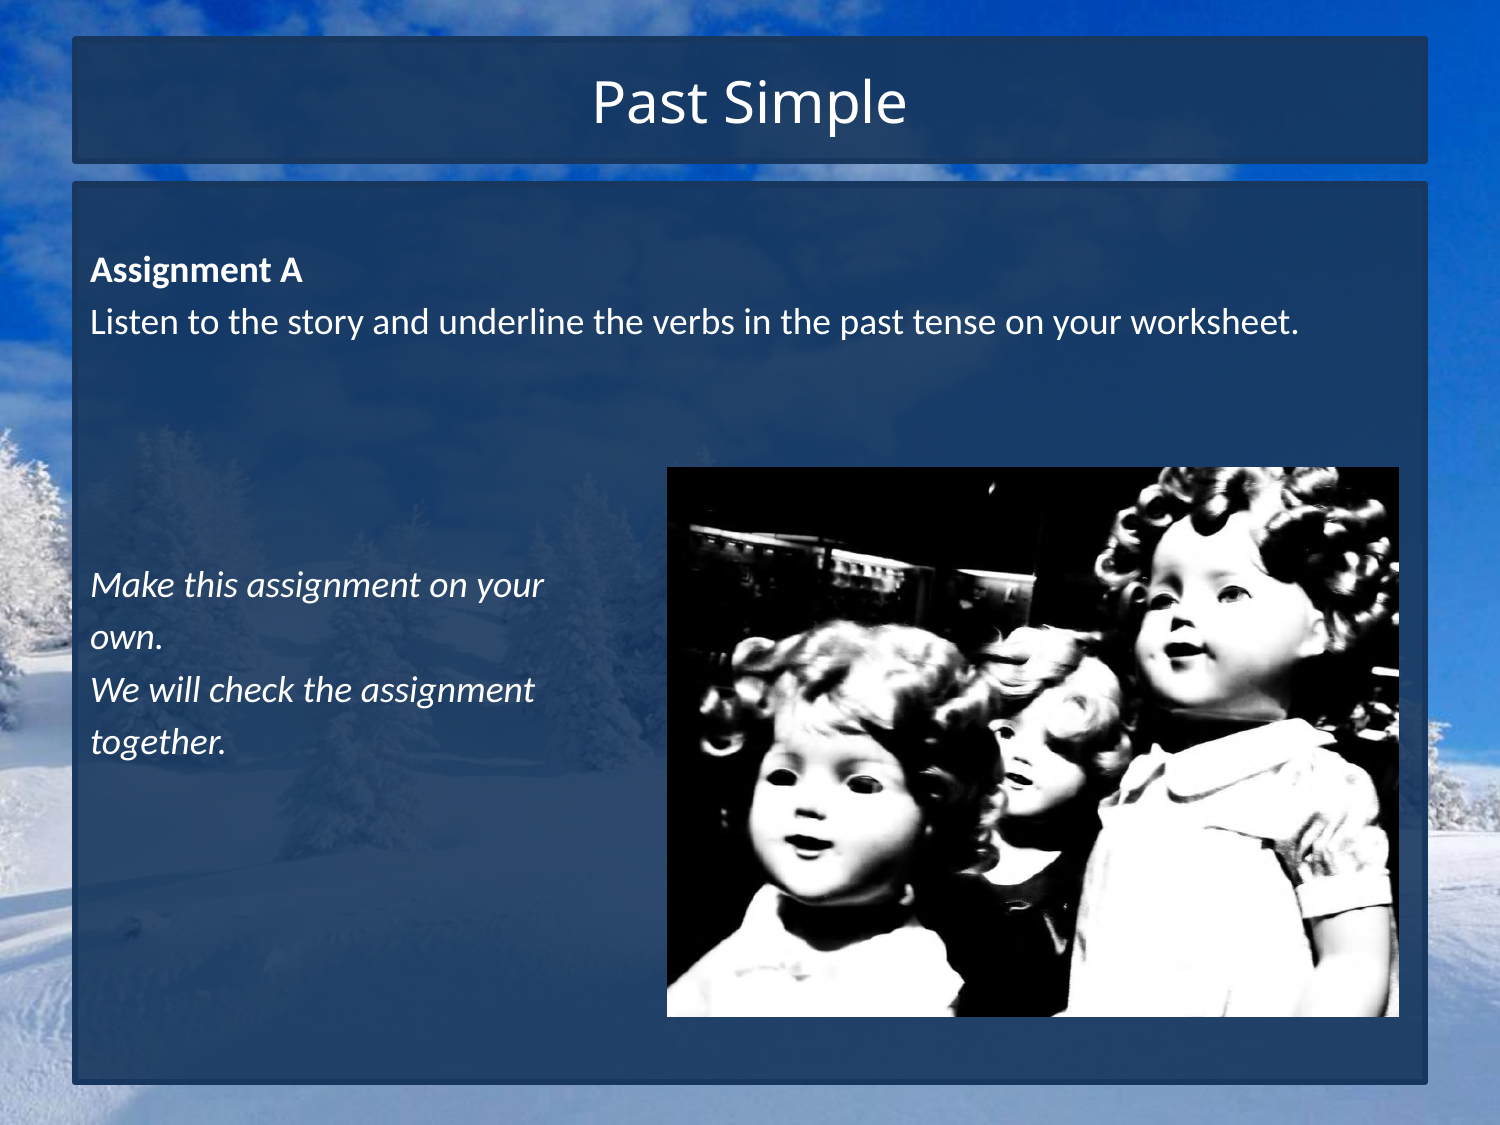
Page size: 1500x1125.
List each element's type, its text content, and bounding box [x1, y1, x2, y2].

title Past Simple [72, 36, 1428, 164]
picture [0, 0, 1500, 1125]
list Assignment A Listen to the story and underline the verbs in the past tense on your worksheet. Make this assignment on your own. We will check the assignment together. [72, 181, 1428, 1085]
